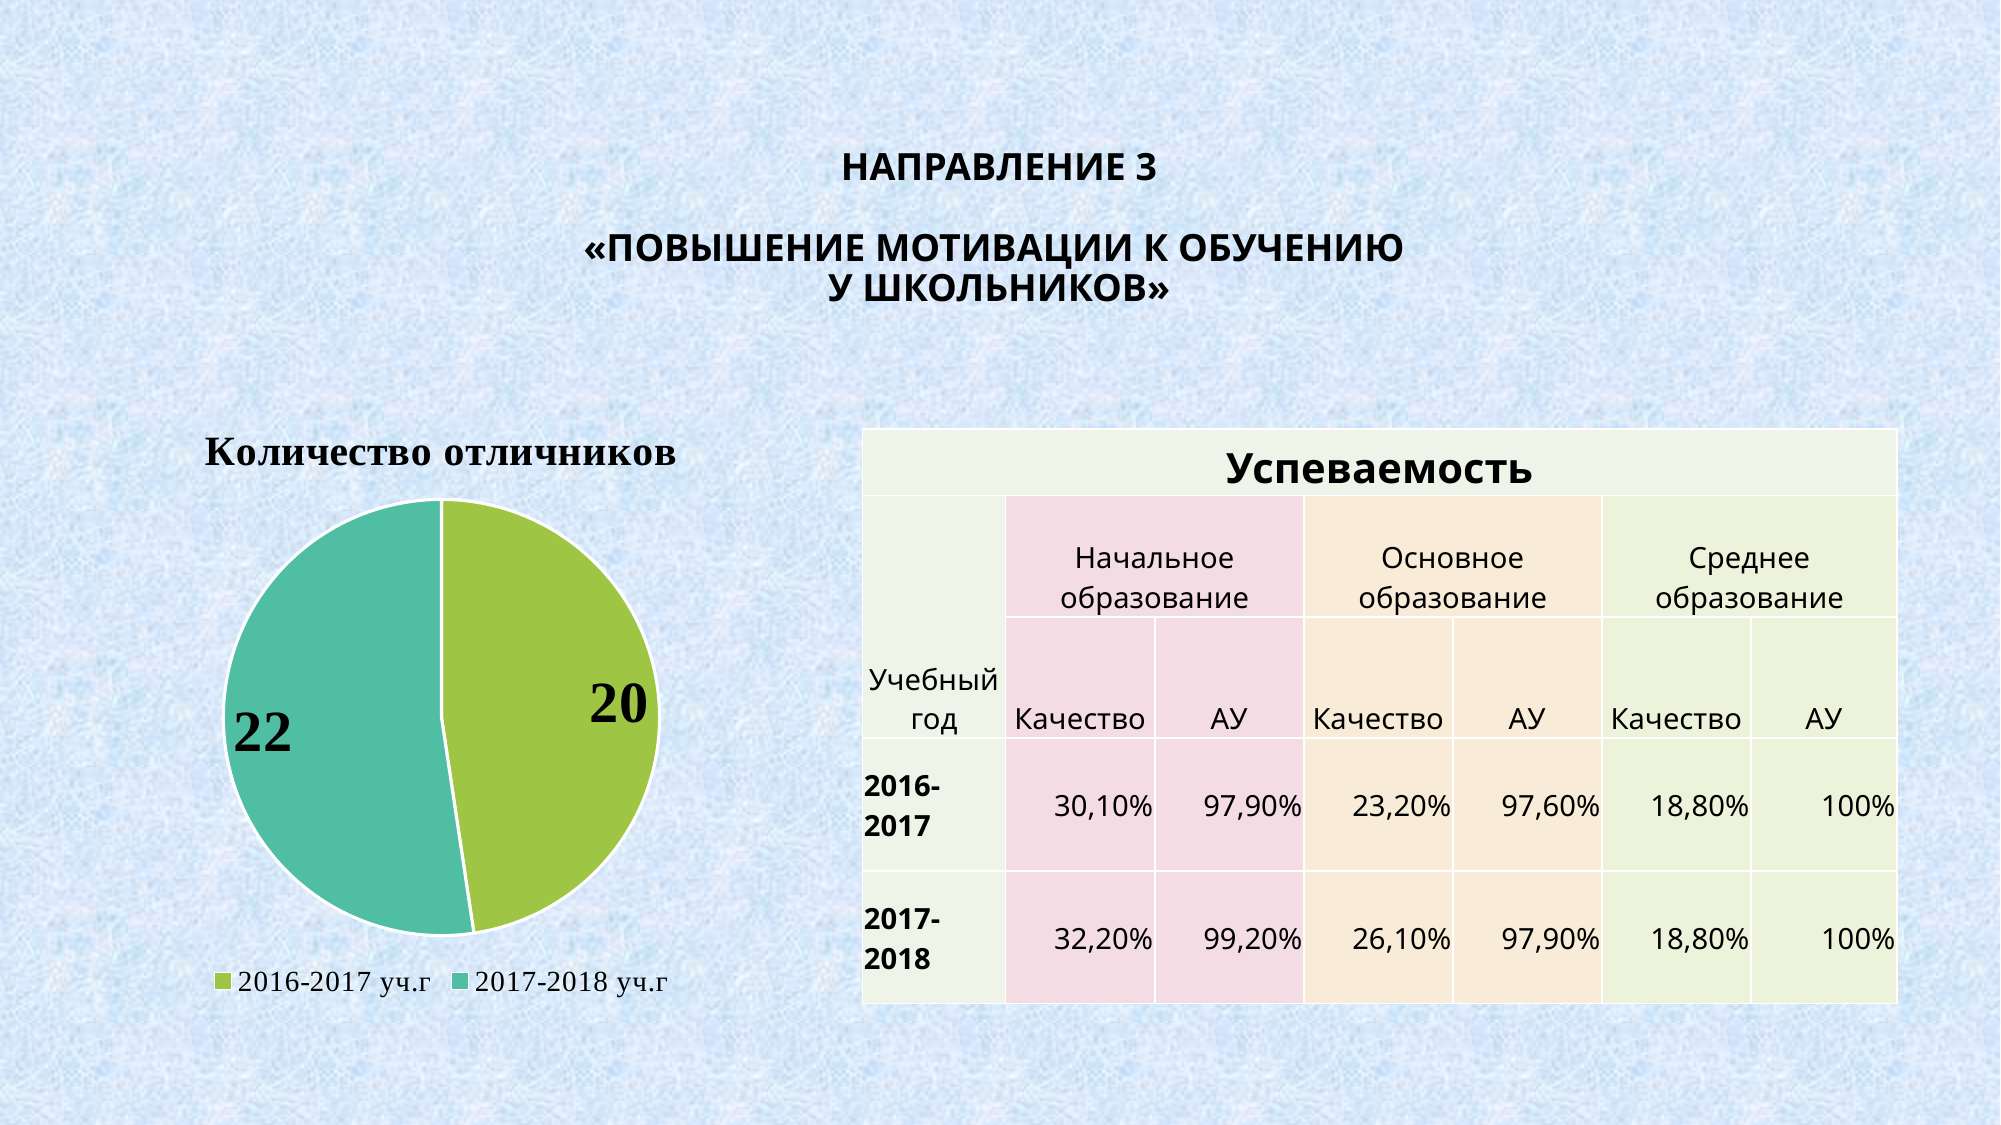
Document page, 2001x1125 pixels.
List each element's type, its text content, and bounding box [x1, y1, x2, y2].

table_cell 26,10% [1305, 872, 1452, 1003]
table_cell 18,80% [1603, 739, 1750, 870]
table_cell Среднее образование [1603, 496, 1896, 616]
table_header Успеваемость [863, 430, 1896, 495]
table_cell 100% [1752, 739, 1896, 870]
table_cell Качество [1006, 618, 1154, 737]
table_cell 97,90% [1454, 872, 1601, 1003]
table_cell 97,60% [1454, 739, 1601, 870]
table_cell 100% [1752, 872, 1896, 1003]
picture [0, 0, 2001, 1125]
table_cell Качество [1305, 618, 1452, 737]
table_cell Основное образование [1305, 496, 1601, 616]
table_cell Качество [1603, 618, 1750, 737]
table_cell 30,10% [1006, 739, 1154, 870]
table_cell 2017-2018 [863, 872, 1005, 1003]
table_cell 99,20% [1156, 872, 1303, 1003]
table_cell АУ [1454, 618, 1601, 737]
table_cell 97,90% [1156, 739, 1303, 870]
table_cell 18,80% [1603, 872, 1750, 1003]
table_cell 23,20% [1305, 739, 1452, 870]
table_cell 2016-2017 [863, 739, 1005, 870]
title направление 3 «Повышение мотивации к обучению у школьников» [149, 99, 1849, 318]
chart [85, 394, 797, 1004]
table_cell Учебный год [863, 496, 1005, 737]
table_cell 32,20% [1006, 872, 1154, 1003]
table_cell АУ [1156, 618, 1303, 737]
table_cell АУ [1752, 618, 1896, 737]
table_cell Начальное образование [1006, 496, 1303, 616]
